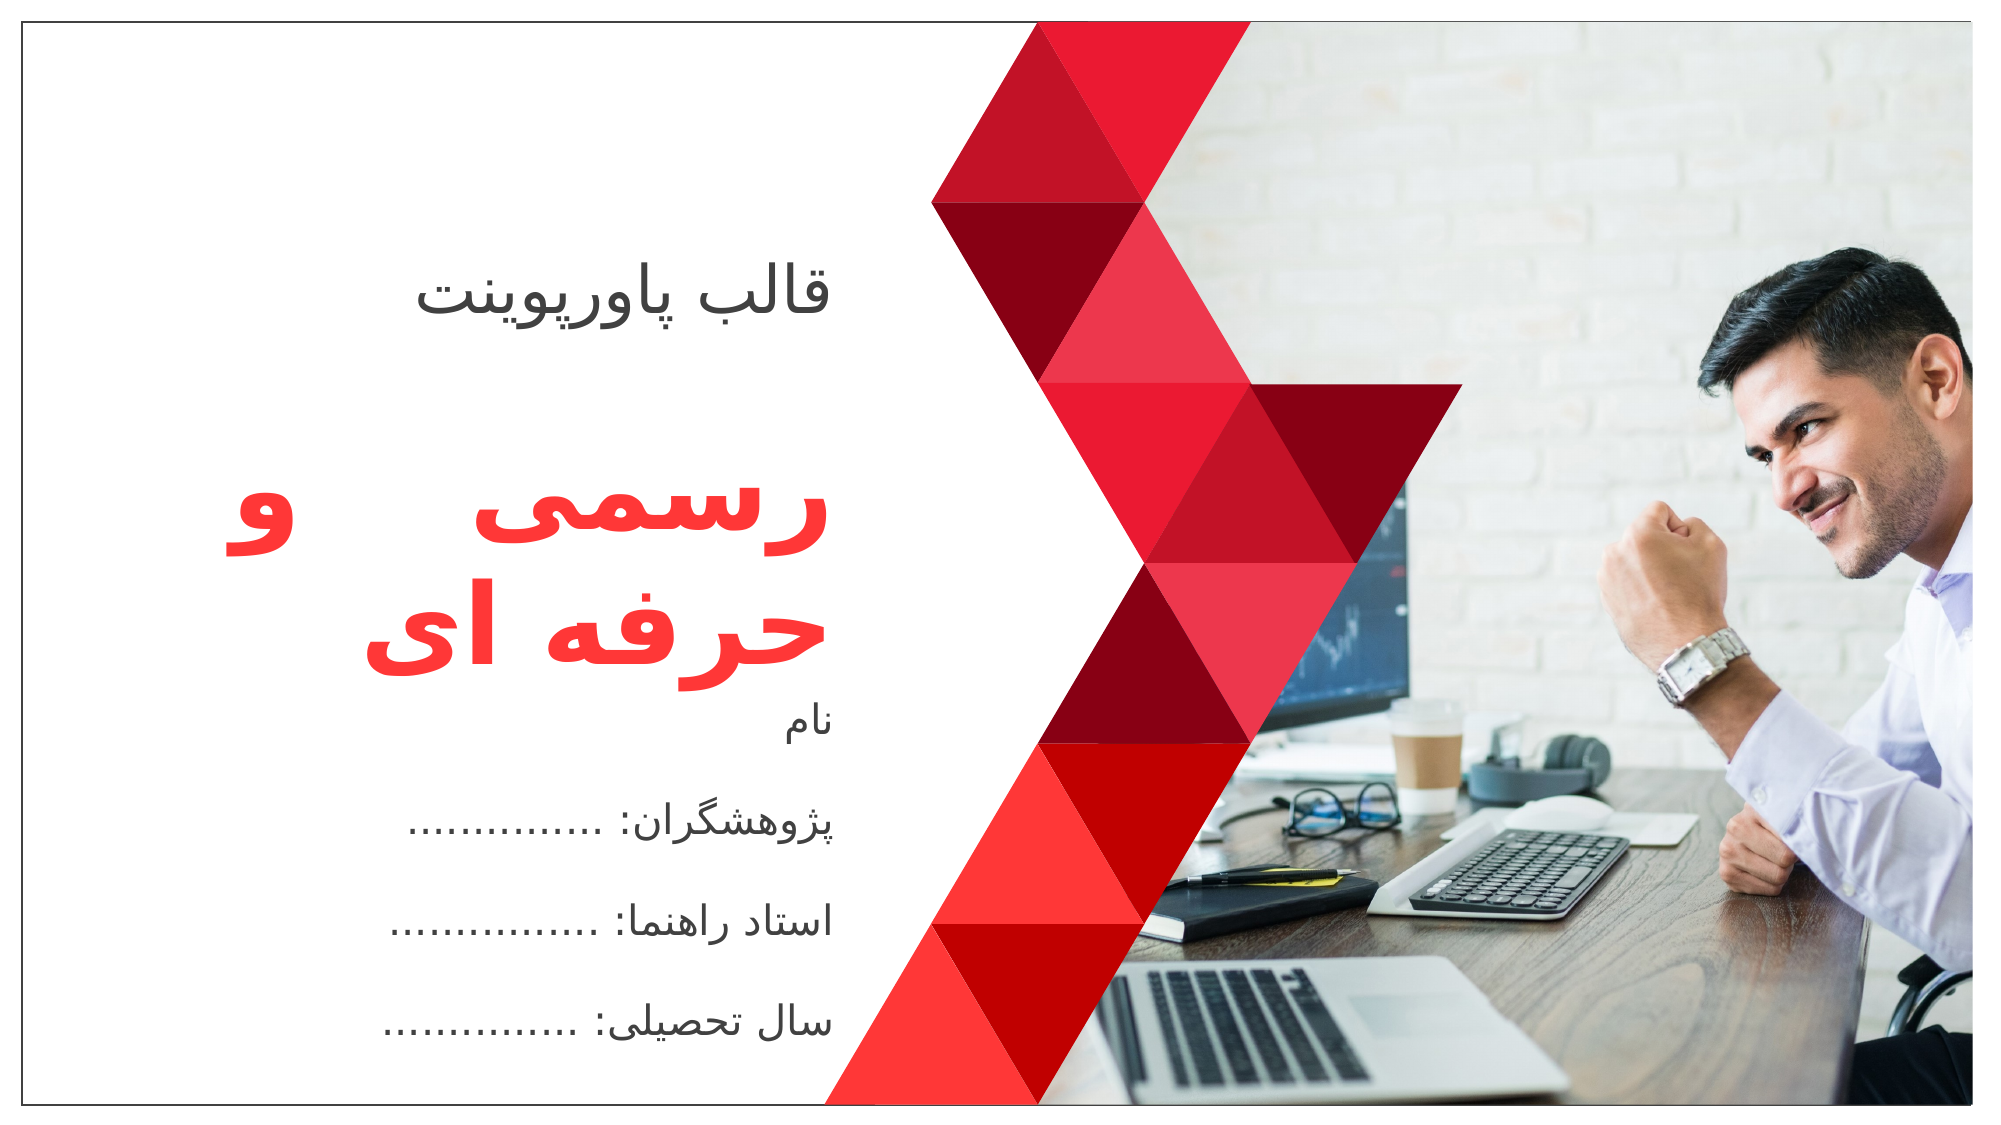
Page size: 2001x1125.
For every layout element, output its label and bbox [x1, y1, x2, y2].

text_box [824, 21, 1463, 1105]
text_box [0, 239, 850, 942]
picture [1463, 21, 1973, 1105]
